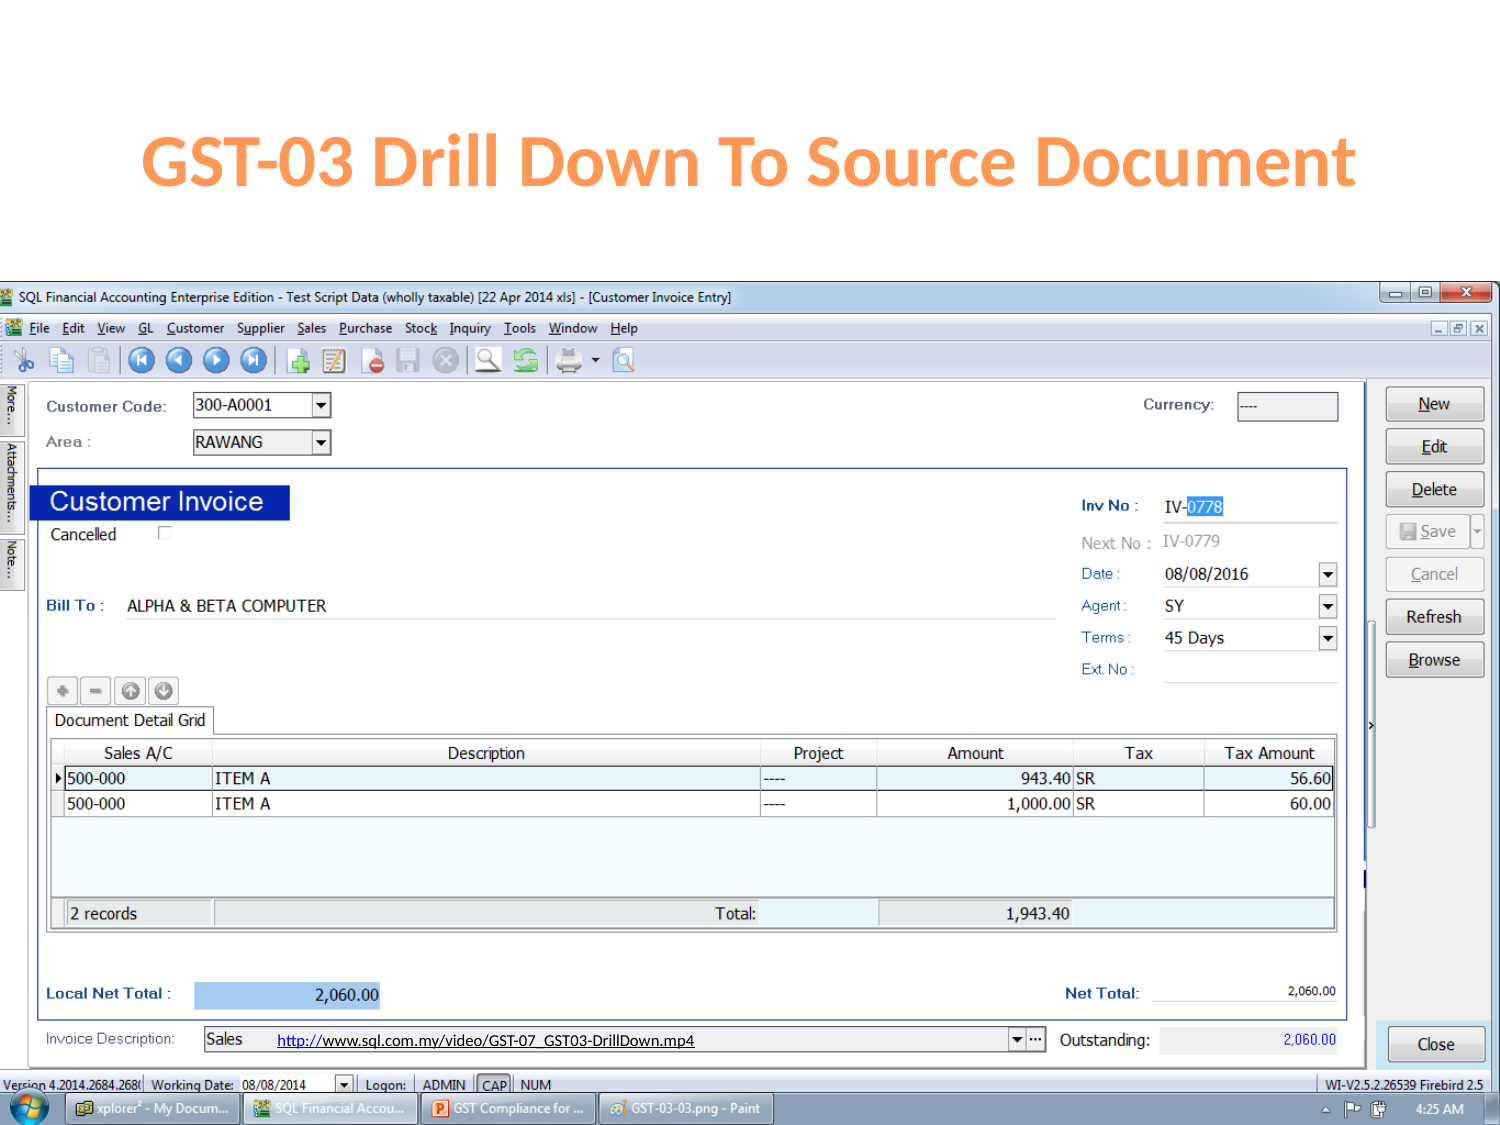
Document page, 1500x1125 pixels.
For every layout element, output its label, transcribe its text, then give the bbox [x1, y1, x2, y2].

title GST-03 Drill Down To Source Document [75, 62, 1425, 250]
picture [0, 281, 1500, 1125]
